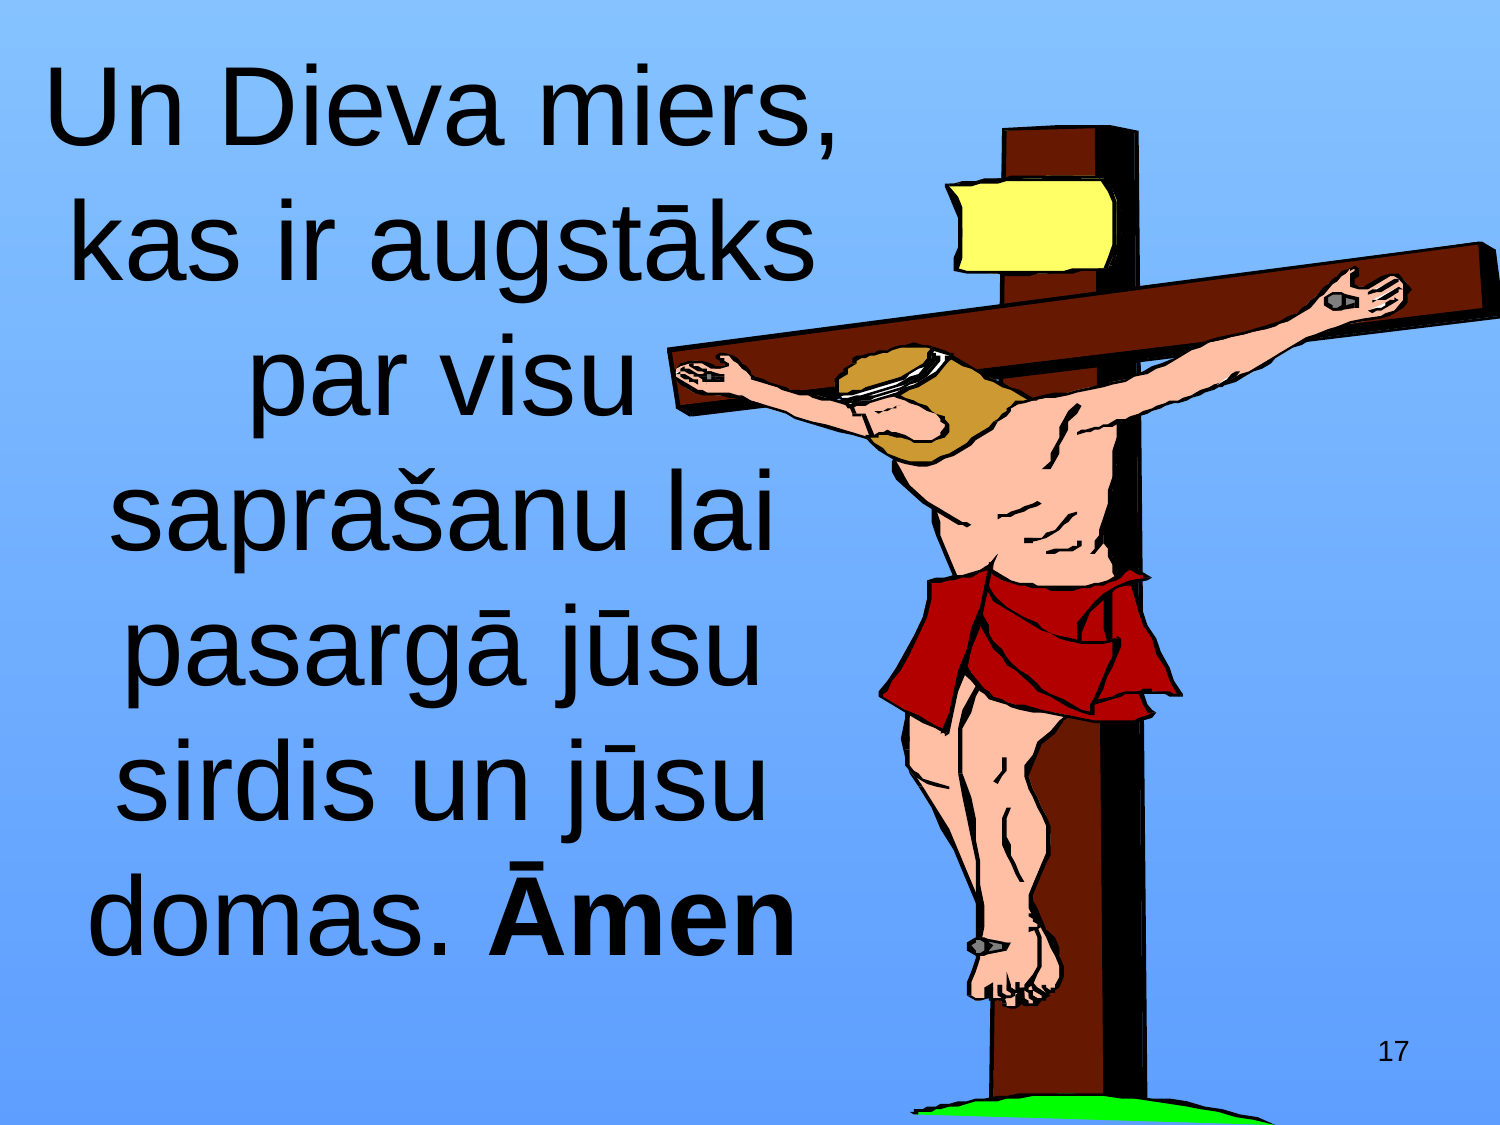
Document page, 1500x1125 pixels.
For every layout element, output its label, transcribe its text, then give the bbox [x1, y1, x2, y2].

title Un Dieva miers, kas ir augstāks par visu saprašanu lai pasargā jūsu sirdis un jūsu domas. Āmen [17, 479, 657, 668]
picture [662, 125, 1500, 1125]
